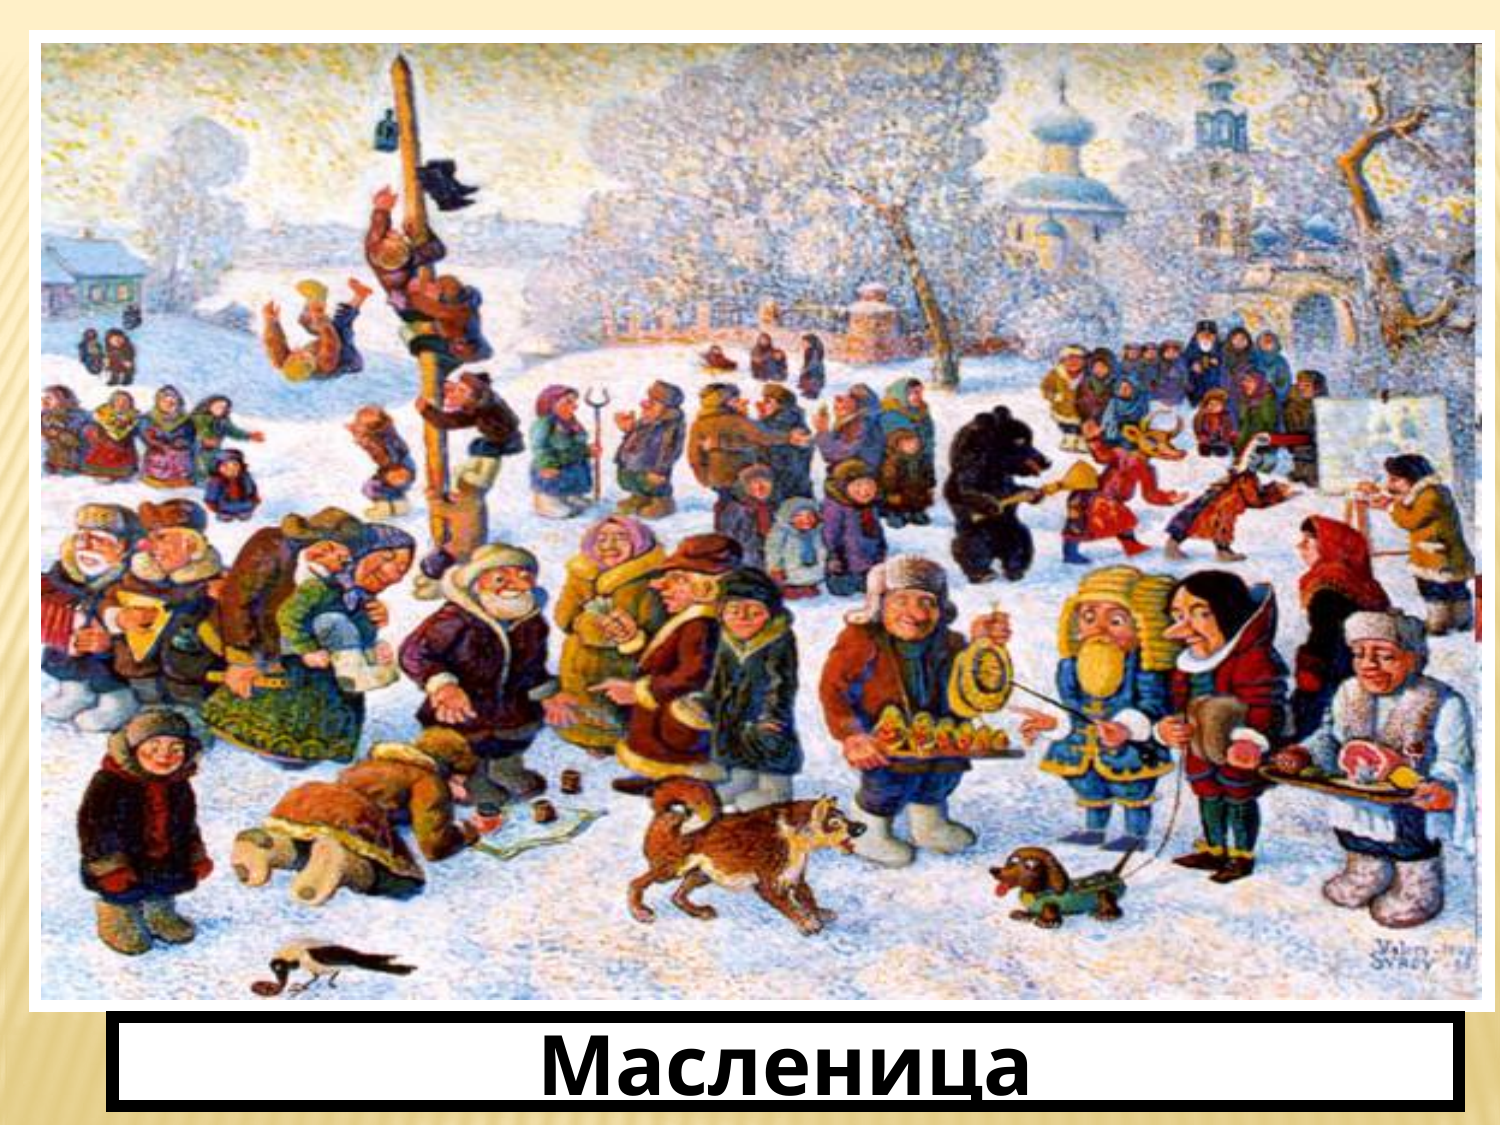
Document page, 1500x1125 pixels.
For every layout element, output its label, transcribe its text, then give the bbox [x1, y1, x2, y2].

picture [40, 42, 1483, 1000]
text_box Масленица [112, 1017, 1459, 1106]
